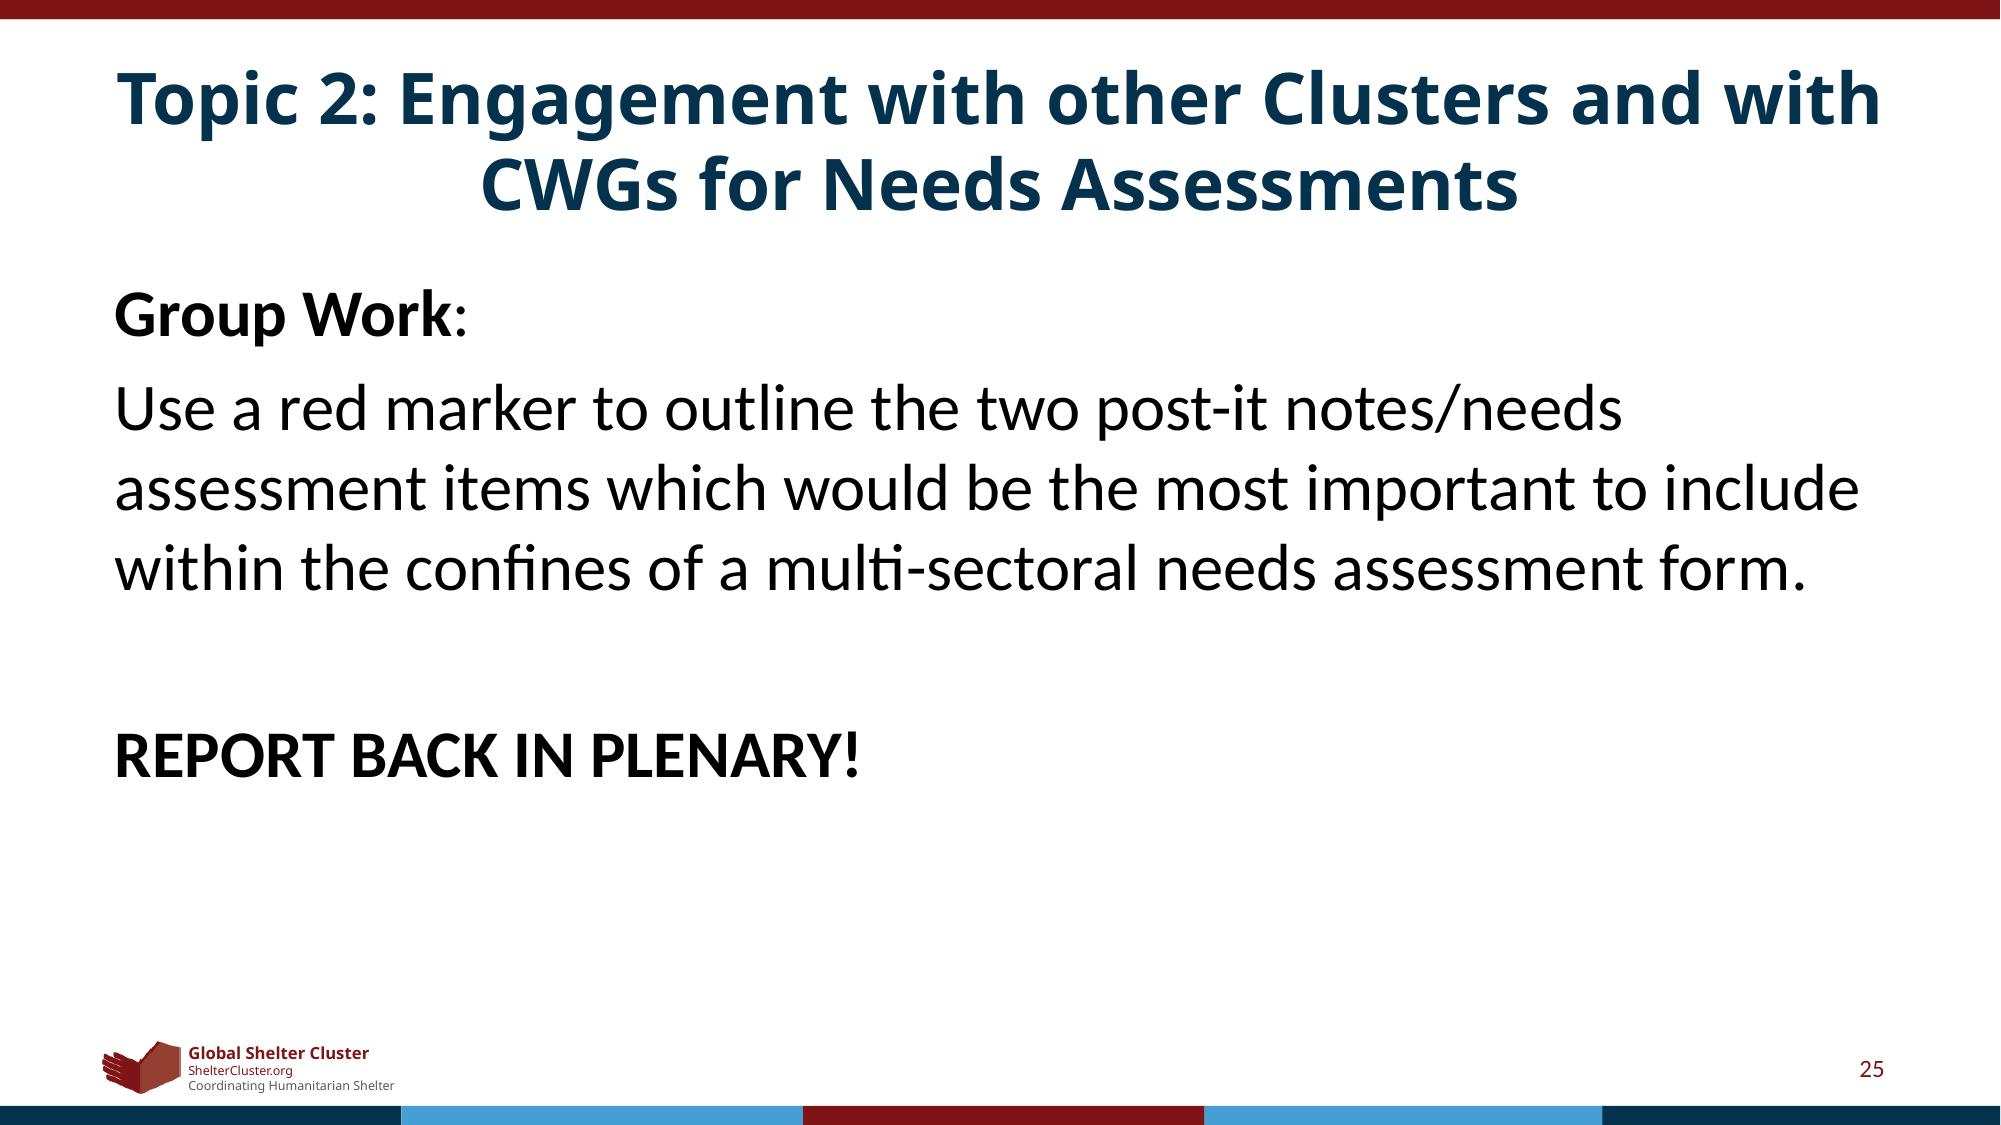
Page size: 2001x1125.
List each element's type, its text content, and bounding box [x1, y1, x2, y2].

slide_number 25 [1433, 1037, 1900, 1098]
title Topic 2: Engagement with other Clusters and with CWGs for Needs Assessments [99, 45, 1900, 233]
picture [102, 1041, 181, 1094]
list Group Work: Use a red marker to outline the two post-it notes/needs assessment items which would be the most important to include within the confines of a multi-sectoral needs assessment form. REPORT BACK IN PLENARY! [99, 262, 1900, 1005]
